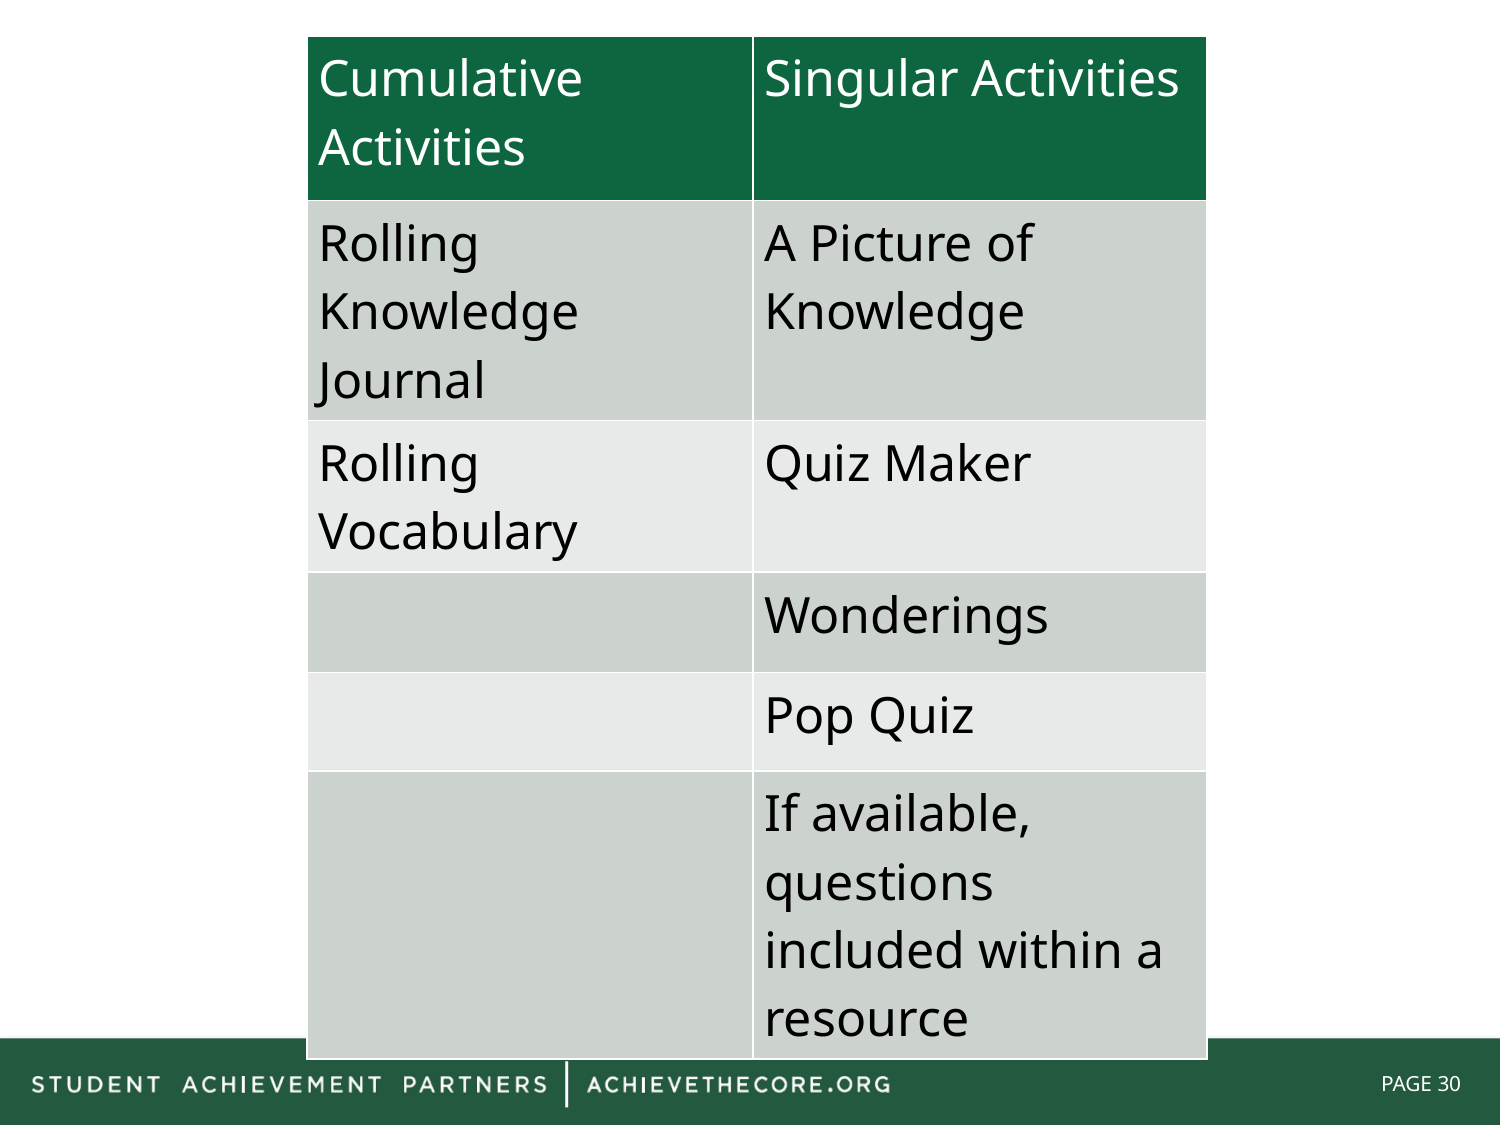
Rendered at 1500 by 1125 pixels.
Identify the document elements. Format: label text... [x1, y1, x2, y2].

table_cell Pop Quiz [754, 673, 1206, 770]
table_cell A Picture of Knowledge [754, 201, 1206, 420]
table_cell [308, 772, 752, 1058]
table_cell Rolling Vocabulary [308, 421, 752, 571]
table_cell If available, questions included within a resource [754, 772, 1206, 1058]
table_cell Rolling Knowledge Journal [308, 201, 752, 420]
table_cell Quiz Maker [754, 421, 1206, 571]
table_cell [308, 673, 752, 770]
table_header Singular Activities [754, 37, 1206, 200]
table_cell Wonderings [754, 573, 1206, 672]
table_cell [308, 573, 752, 672]
table_header Cumulative Activities [308, 37, 752, 200]
